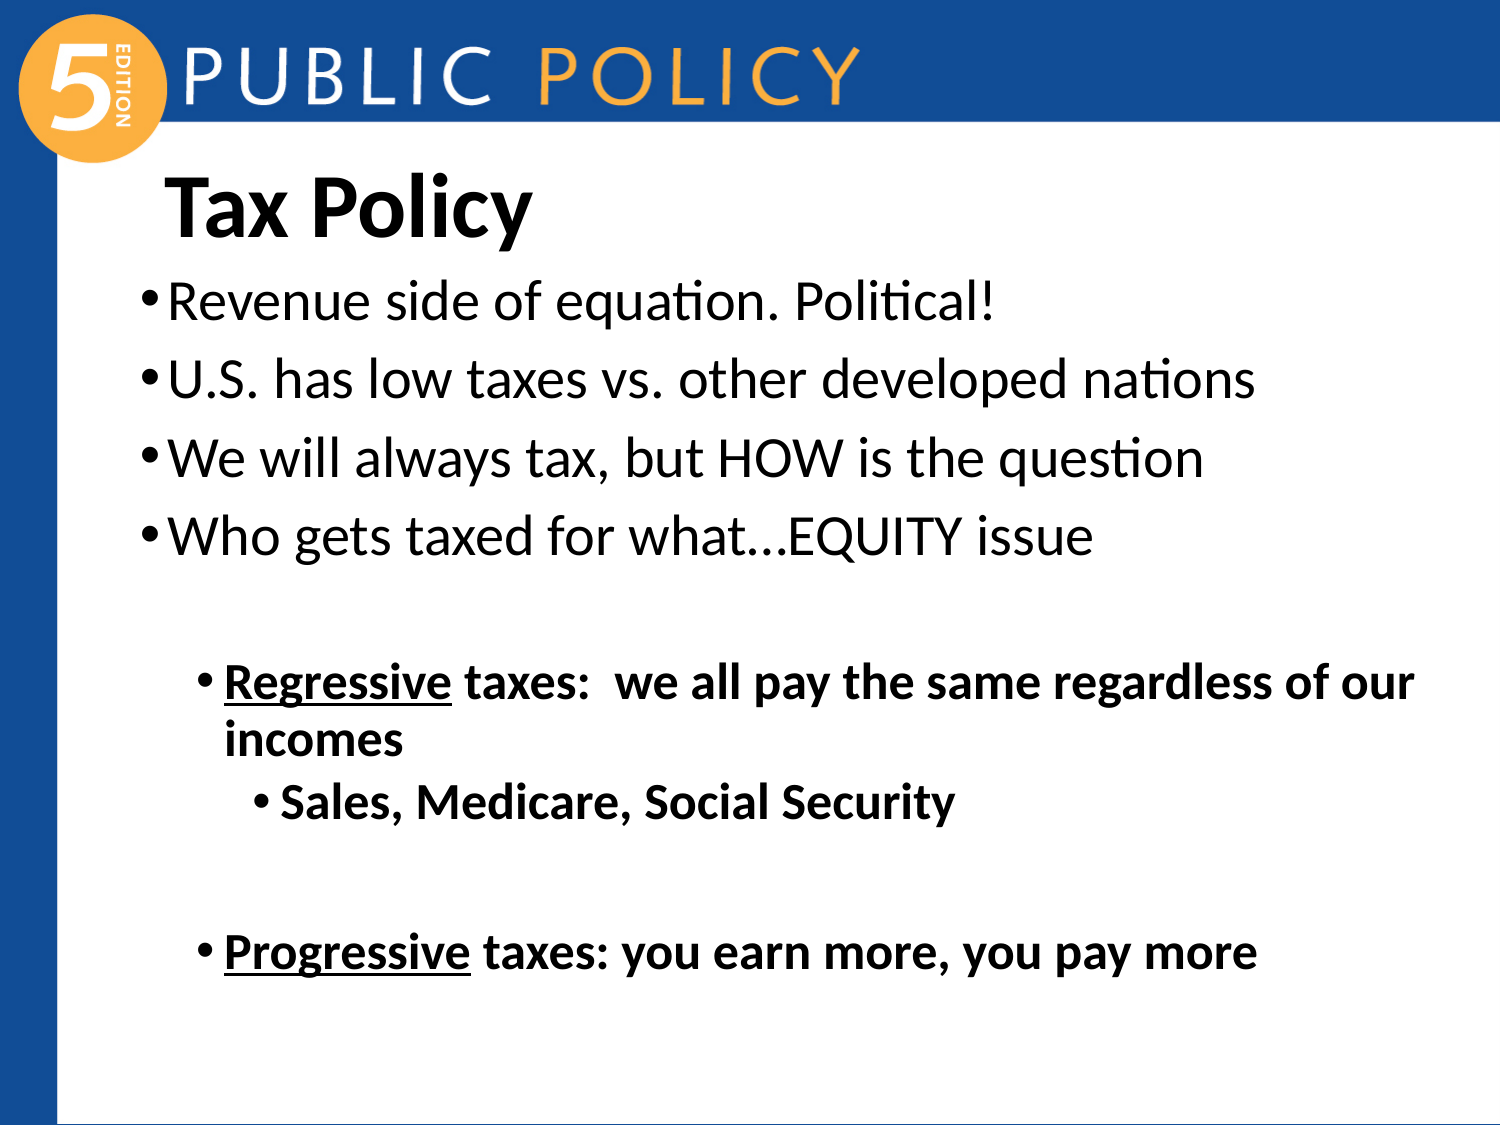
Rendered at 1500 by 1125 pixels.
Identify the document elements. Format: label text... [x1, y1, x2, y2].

list Revenue side of equation. Political! U.S. has low taxes vs. other developed nations We will always tax, but HOW is the question Who gets taxed for what…EQUITY issue Regressive taxes: we all pay the same regardless of our incomes Sales, Medicare, Social Security Progressive taxes: you earn more, you pay more [125, 262, 1450, 1088]
title Tax Policy [150, 112, 1425, 262]
picture [0, 0, 1500, 1125]
